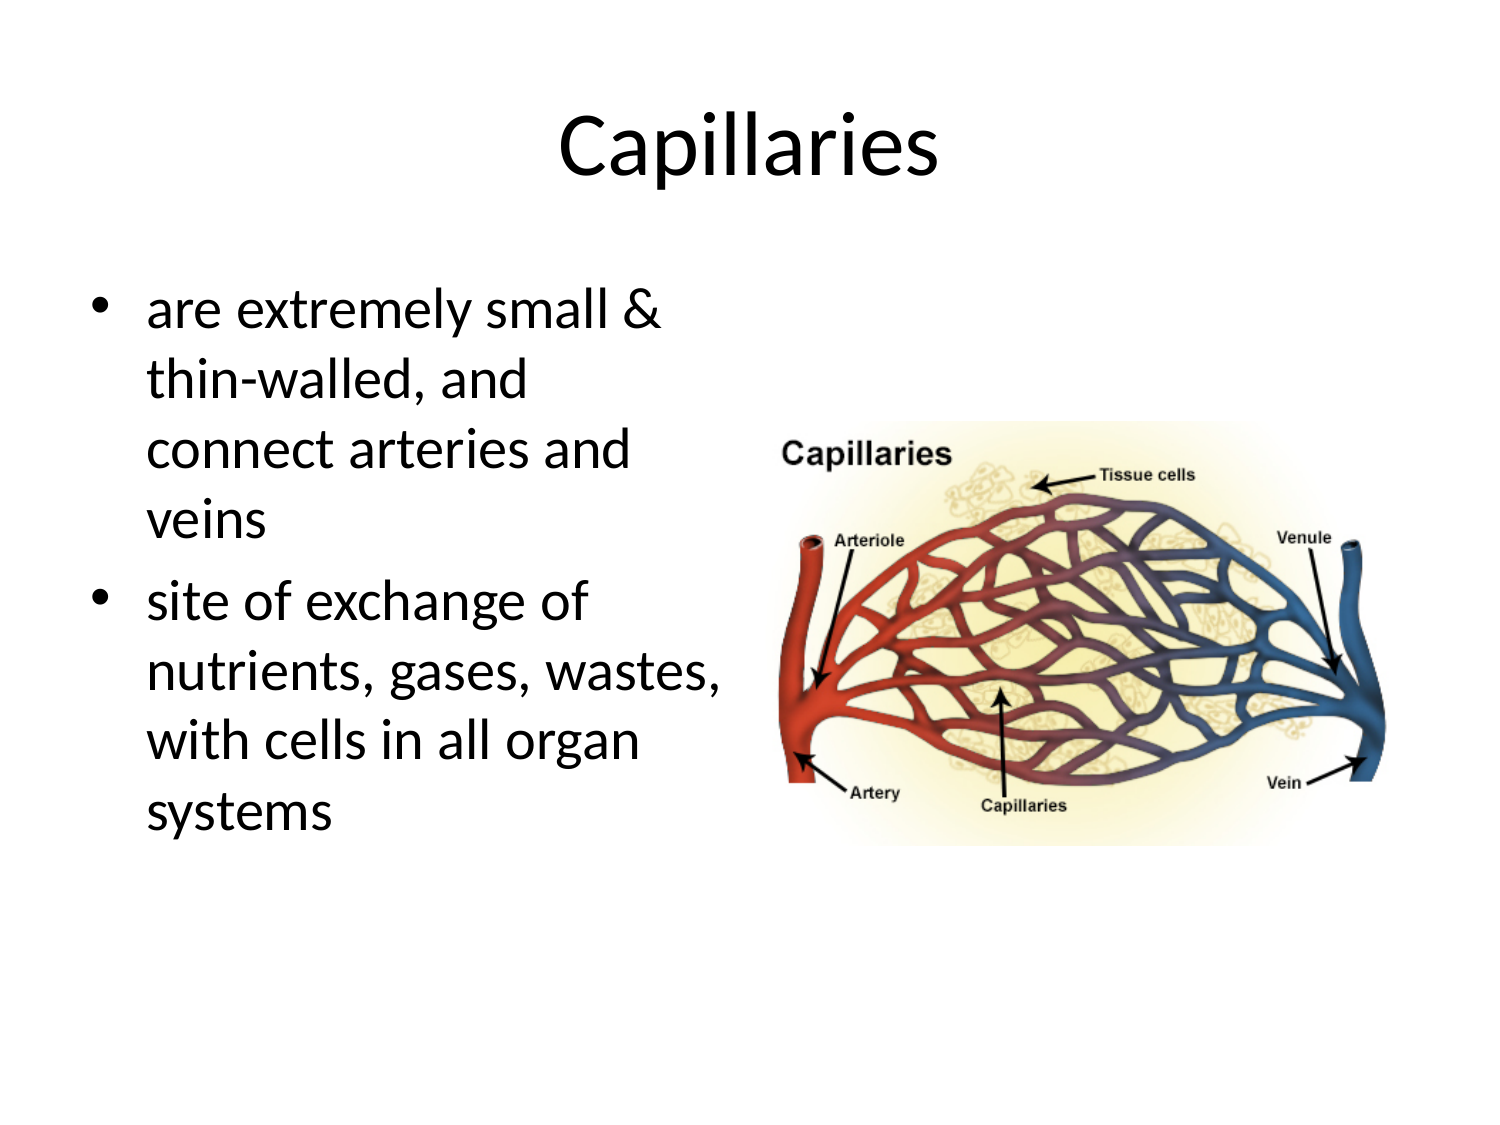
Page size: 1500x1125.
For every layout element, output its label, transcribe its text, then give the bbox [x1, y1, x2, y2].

title Capillaries [75, 45, 1425, 233]
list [762, 262, 1426, 1006]
list are extremely small & thin-walled, and connect arteries and veins site of exchange of nutrients, gases, wastes, with cells in all organ systems [75, 262, 738, 1005]
